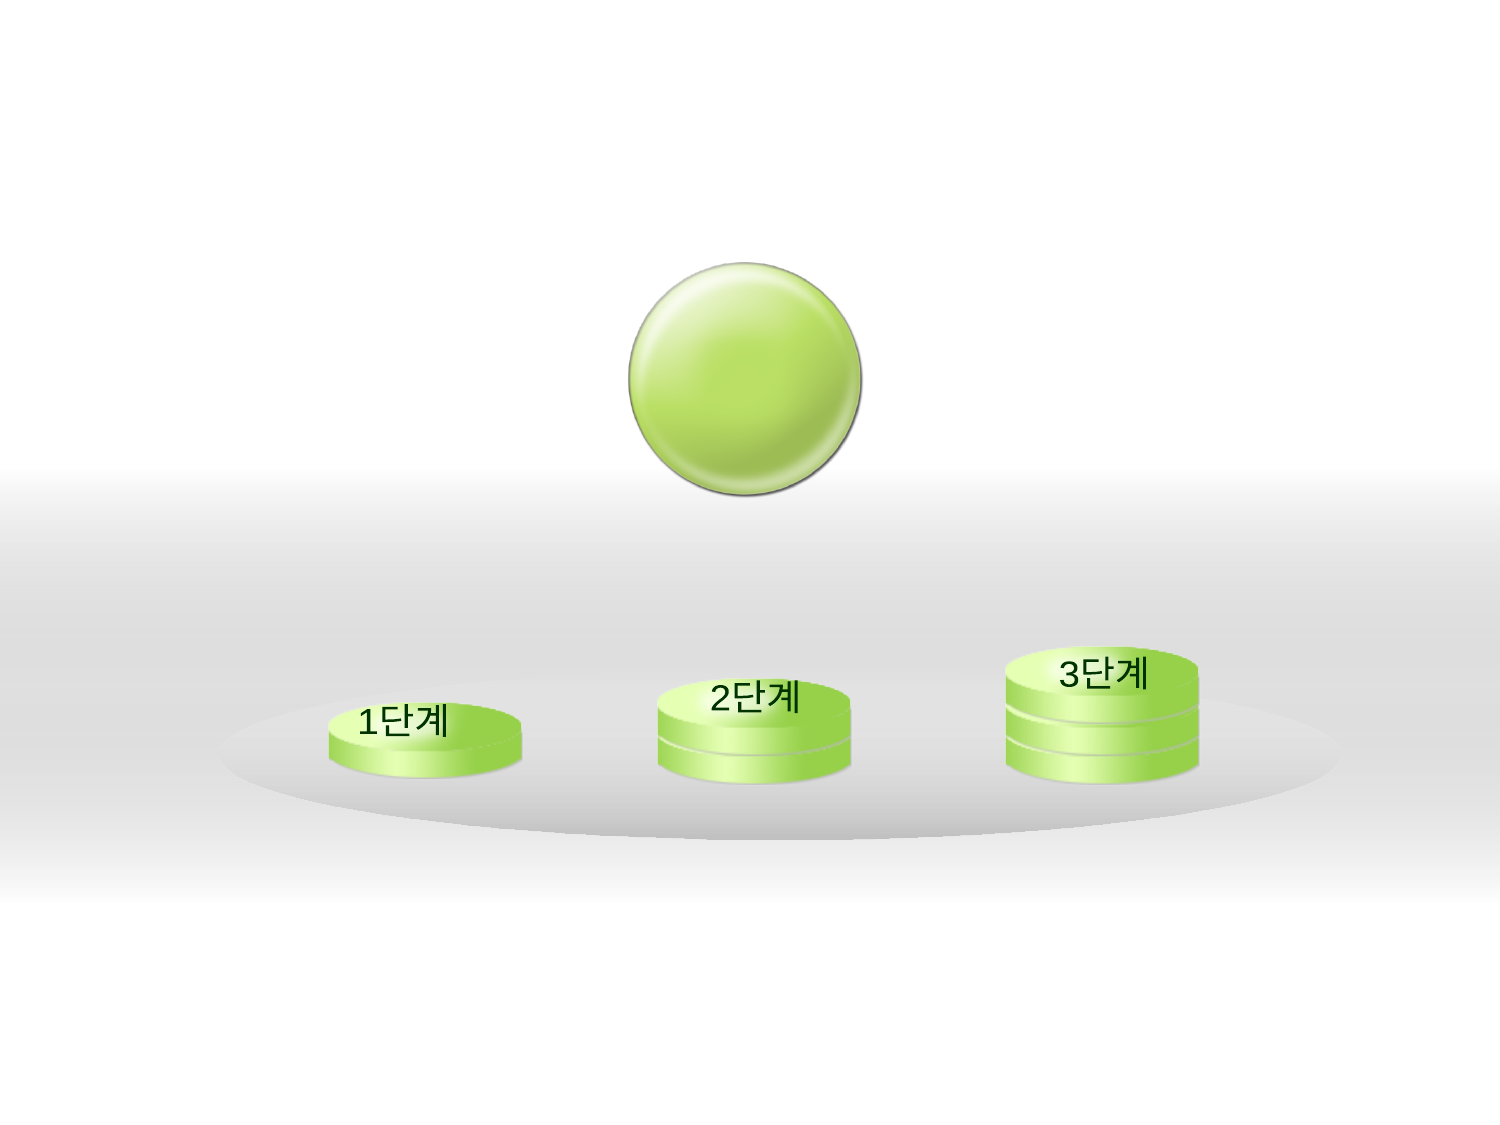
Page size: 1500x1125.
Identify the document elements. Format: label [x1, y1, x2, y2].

picture [622, 255, 869, 511]
picture [324, 697, 529, 790]
picture [652, 674, 857, 795]
text_box [218, 668, 1341, 840]
picture [1001, 642, 1205, 795]
